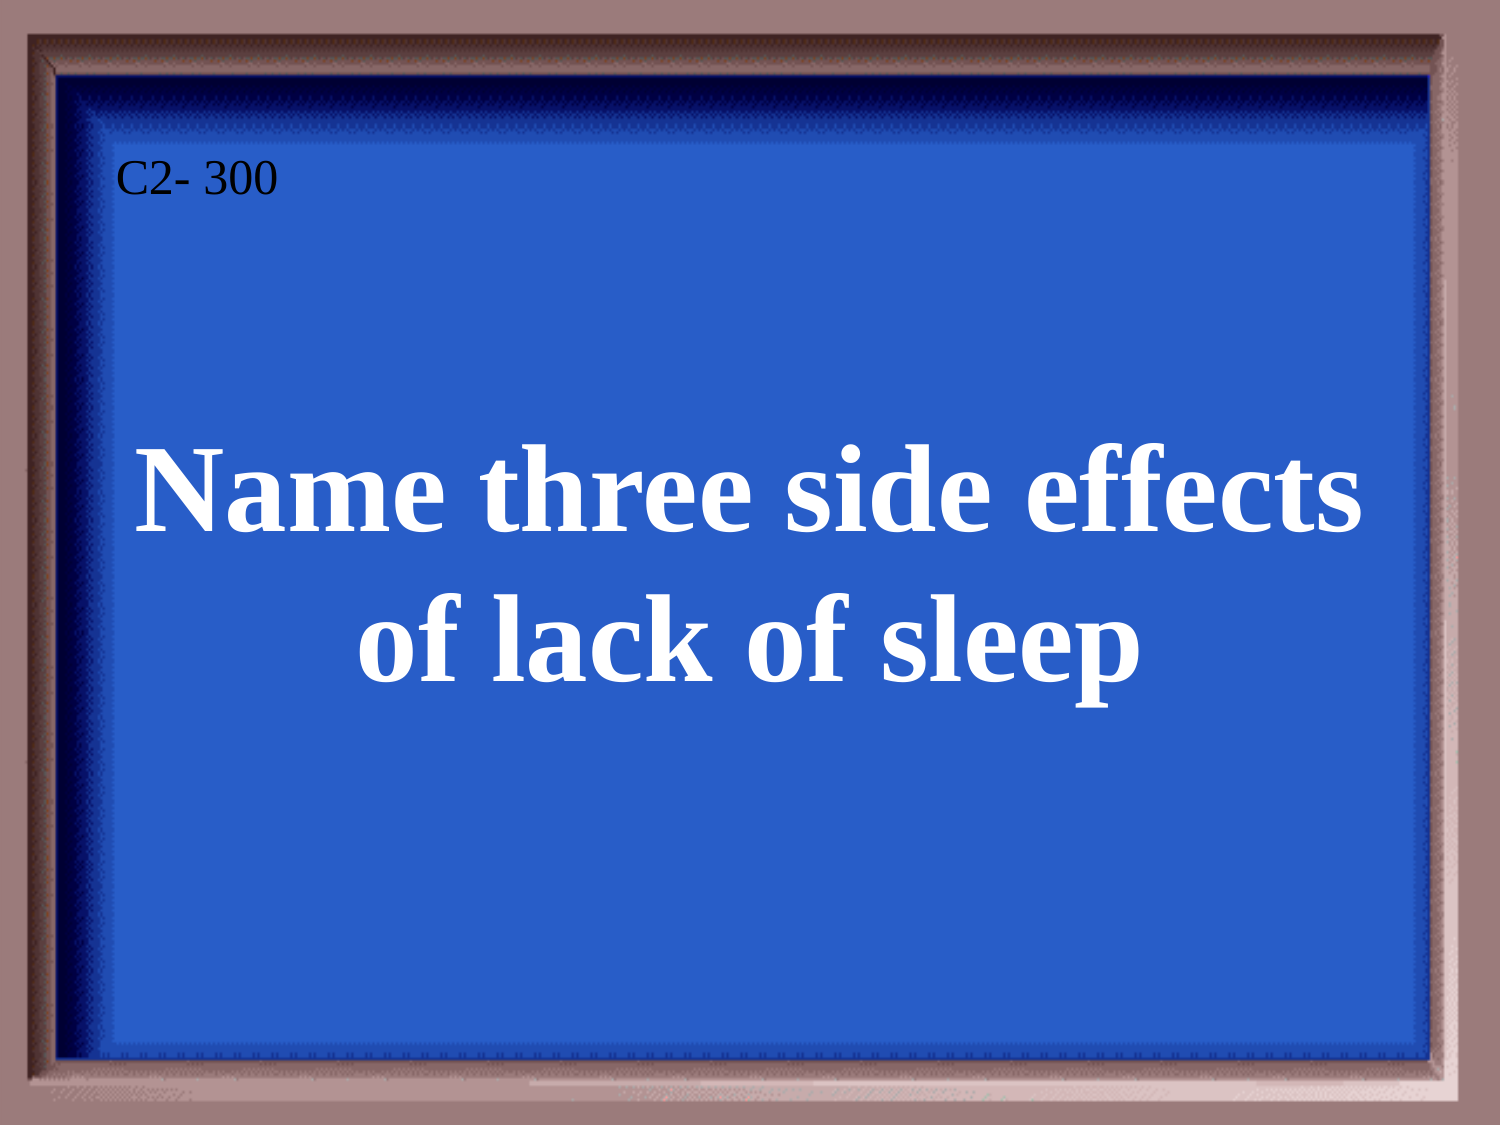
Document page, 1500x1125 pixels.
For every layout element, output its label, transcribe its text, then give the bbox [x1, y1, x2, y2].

title Name three side effects of lack of sleep [112, 462, 1388, 650]
text_box C2- 300 [100, 137, 294, 213]
picture [0, 0, 1500, 1125]
